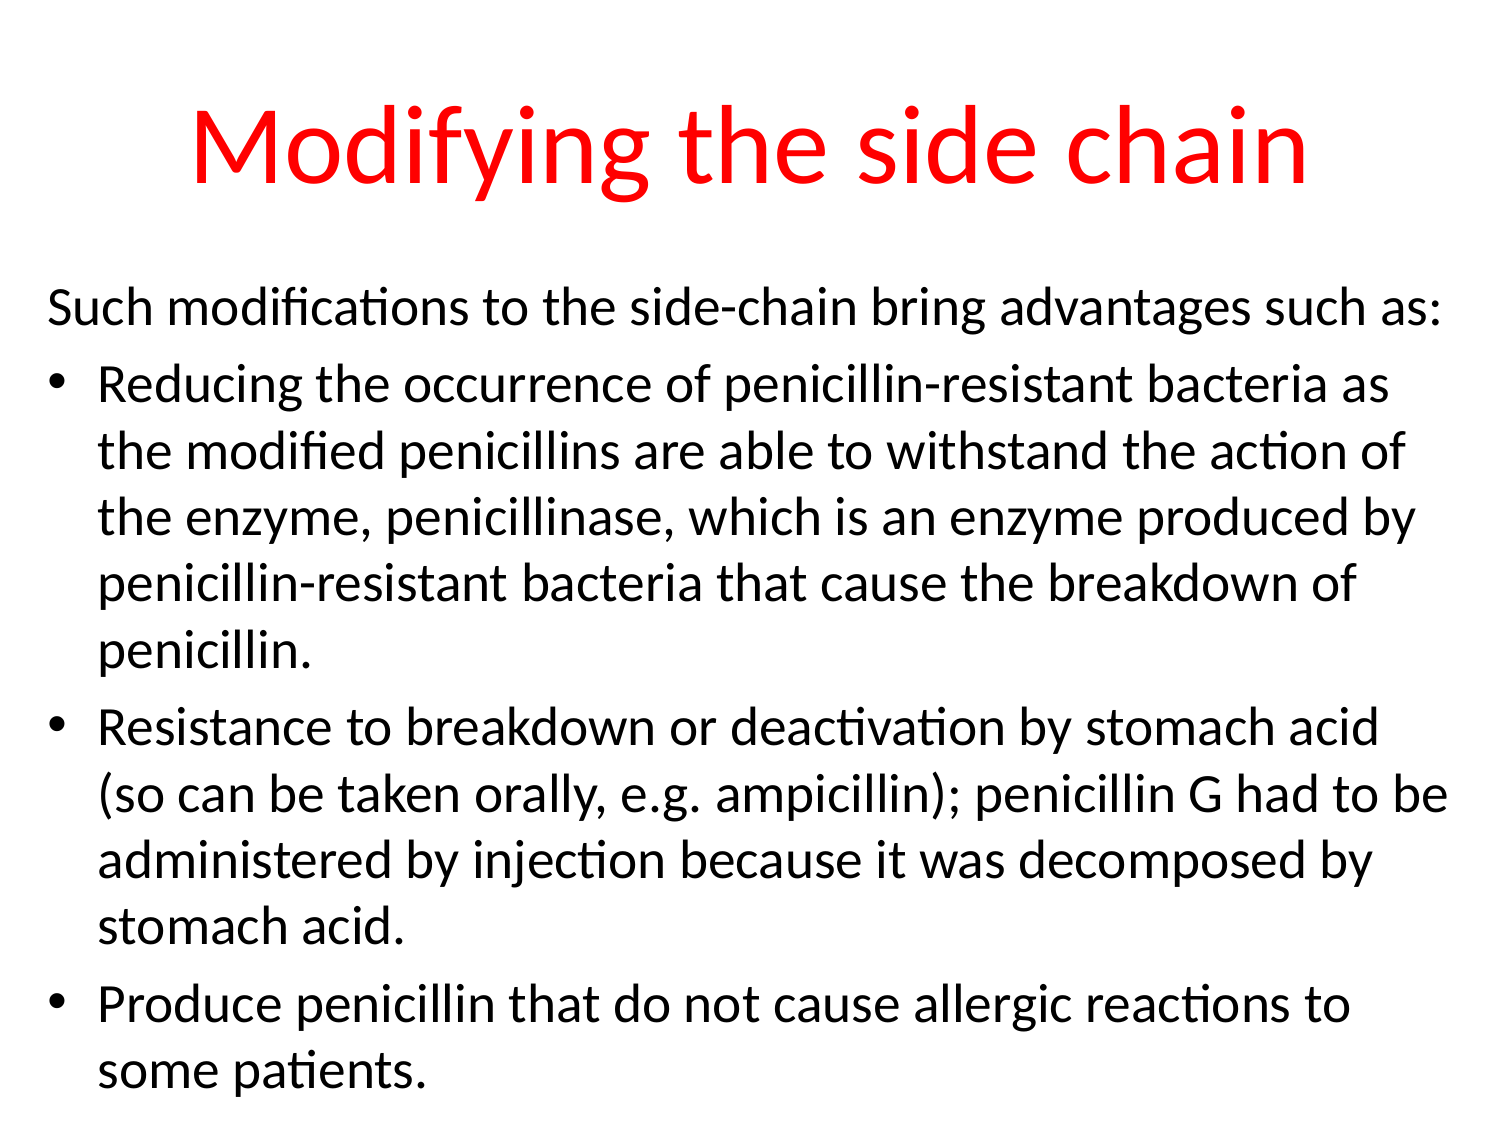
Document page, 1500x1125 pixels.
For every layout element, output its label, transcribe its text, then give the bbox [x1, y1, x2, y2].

list Such modifications to the side-chain bring advantages such as: Reducing the occurrence of penicillin-resistant bacteria as the modified penicillins are able to withstand the action of the enzyme, penicillinase, which is an enzyme produced by penicillin-resistant bacteria that cause the breakdown of penicillin. Resistance to breakdown or deactivation by stomach acid (so can be taken orally, e.g. ampicillin); penicillin G had to be administered by injection because it was decomposed by stomach acid. Produce penicillin that do not cause allergic reactions to some patients. [32, 262, 1468, 1125]
title Modifying the side chain [75, 45, 1425, 233]
